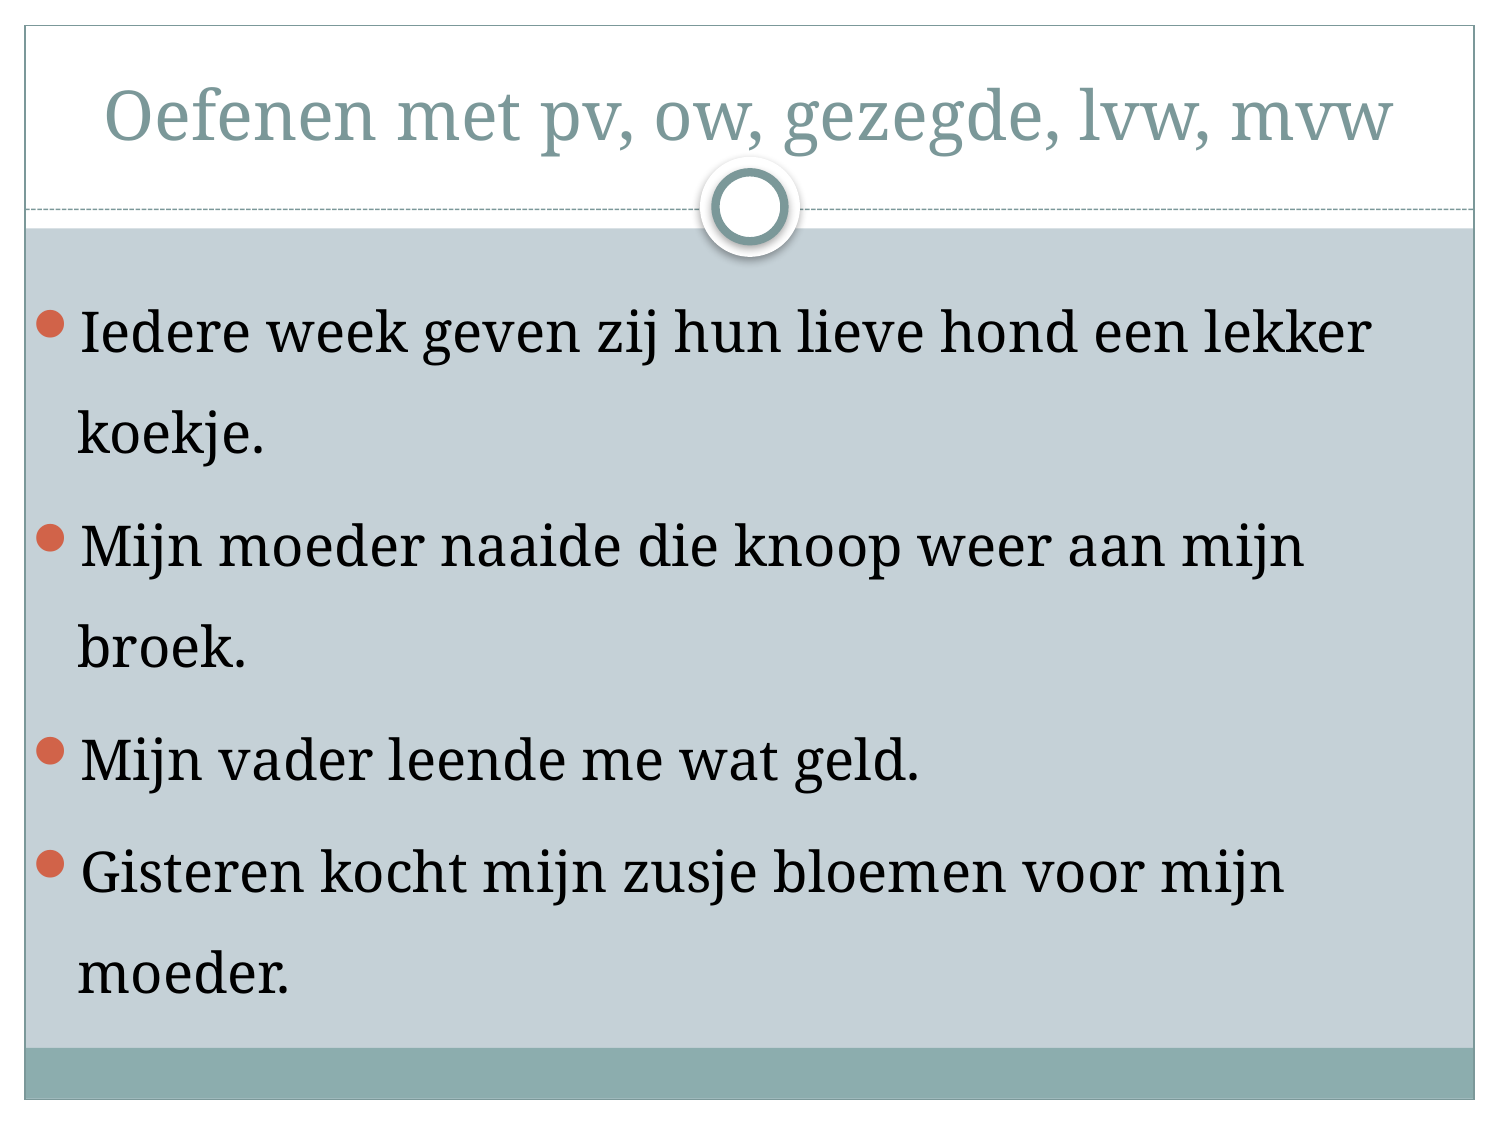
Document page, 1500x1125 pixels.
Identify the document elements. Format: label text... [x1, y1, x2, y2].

title Oefenen met pv, ow, gezegde, lvw, mvw [49, 37, 1450, 162]
list Iedere week geven zij hun lieve hond een lekker koekje. Mijn moeder naaide die knoop weer aan mijn broek. Mijn vader leende me wat geld. Gisteren kocht mijn zusje bloemen voor mijn moeder. [17, 255, 1471, 1024]
